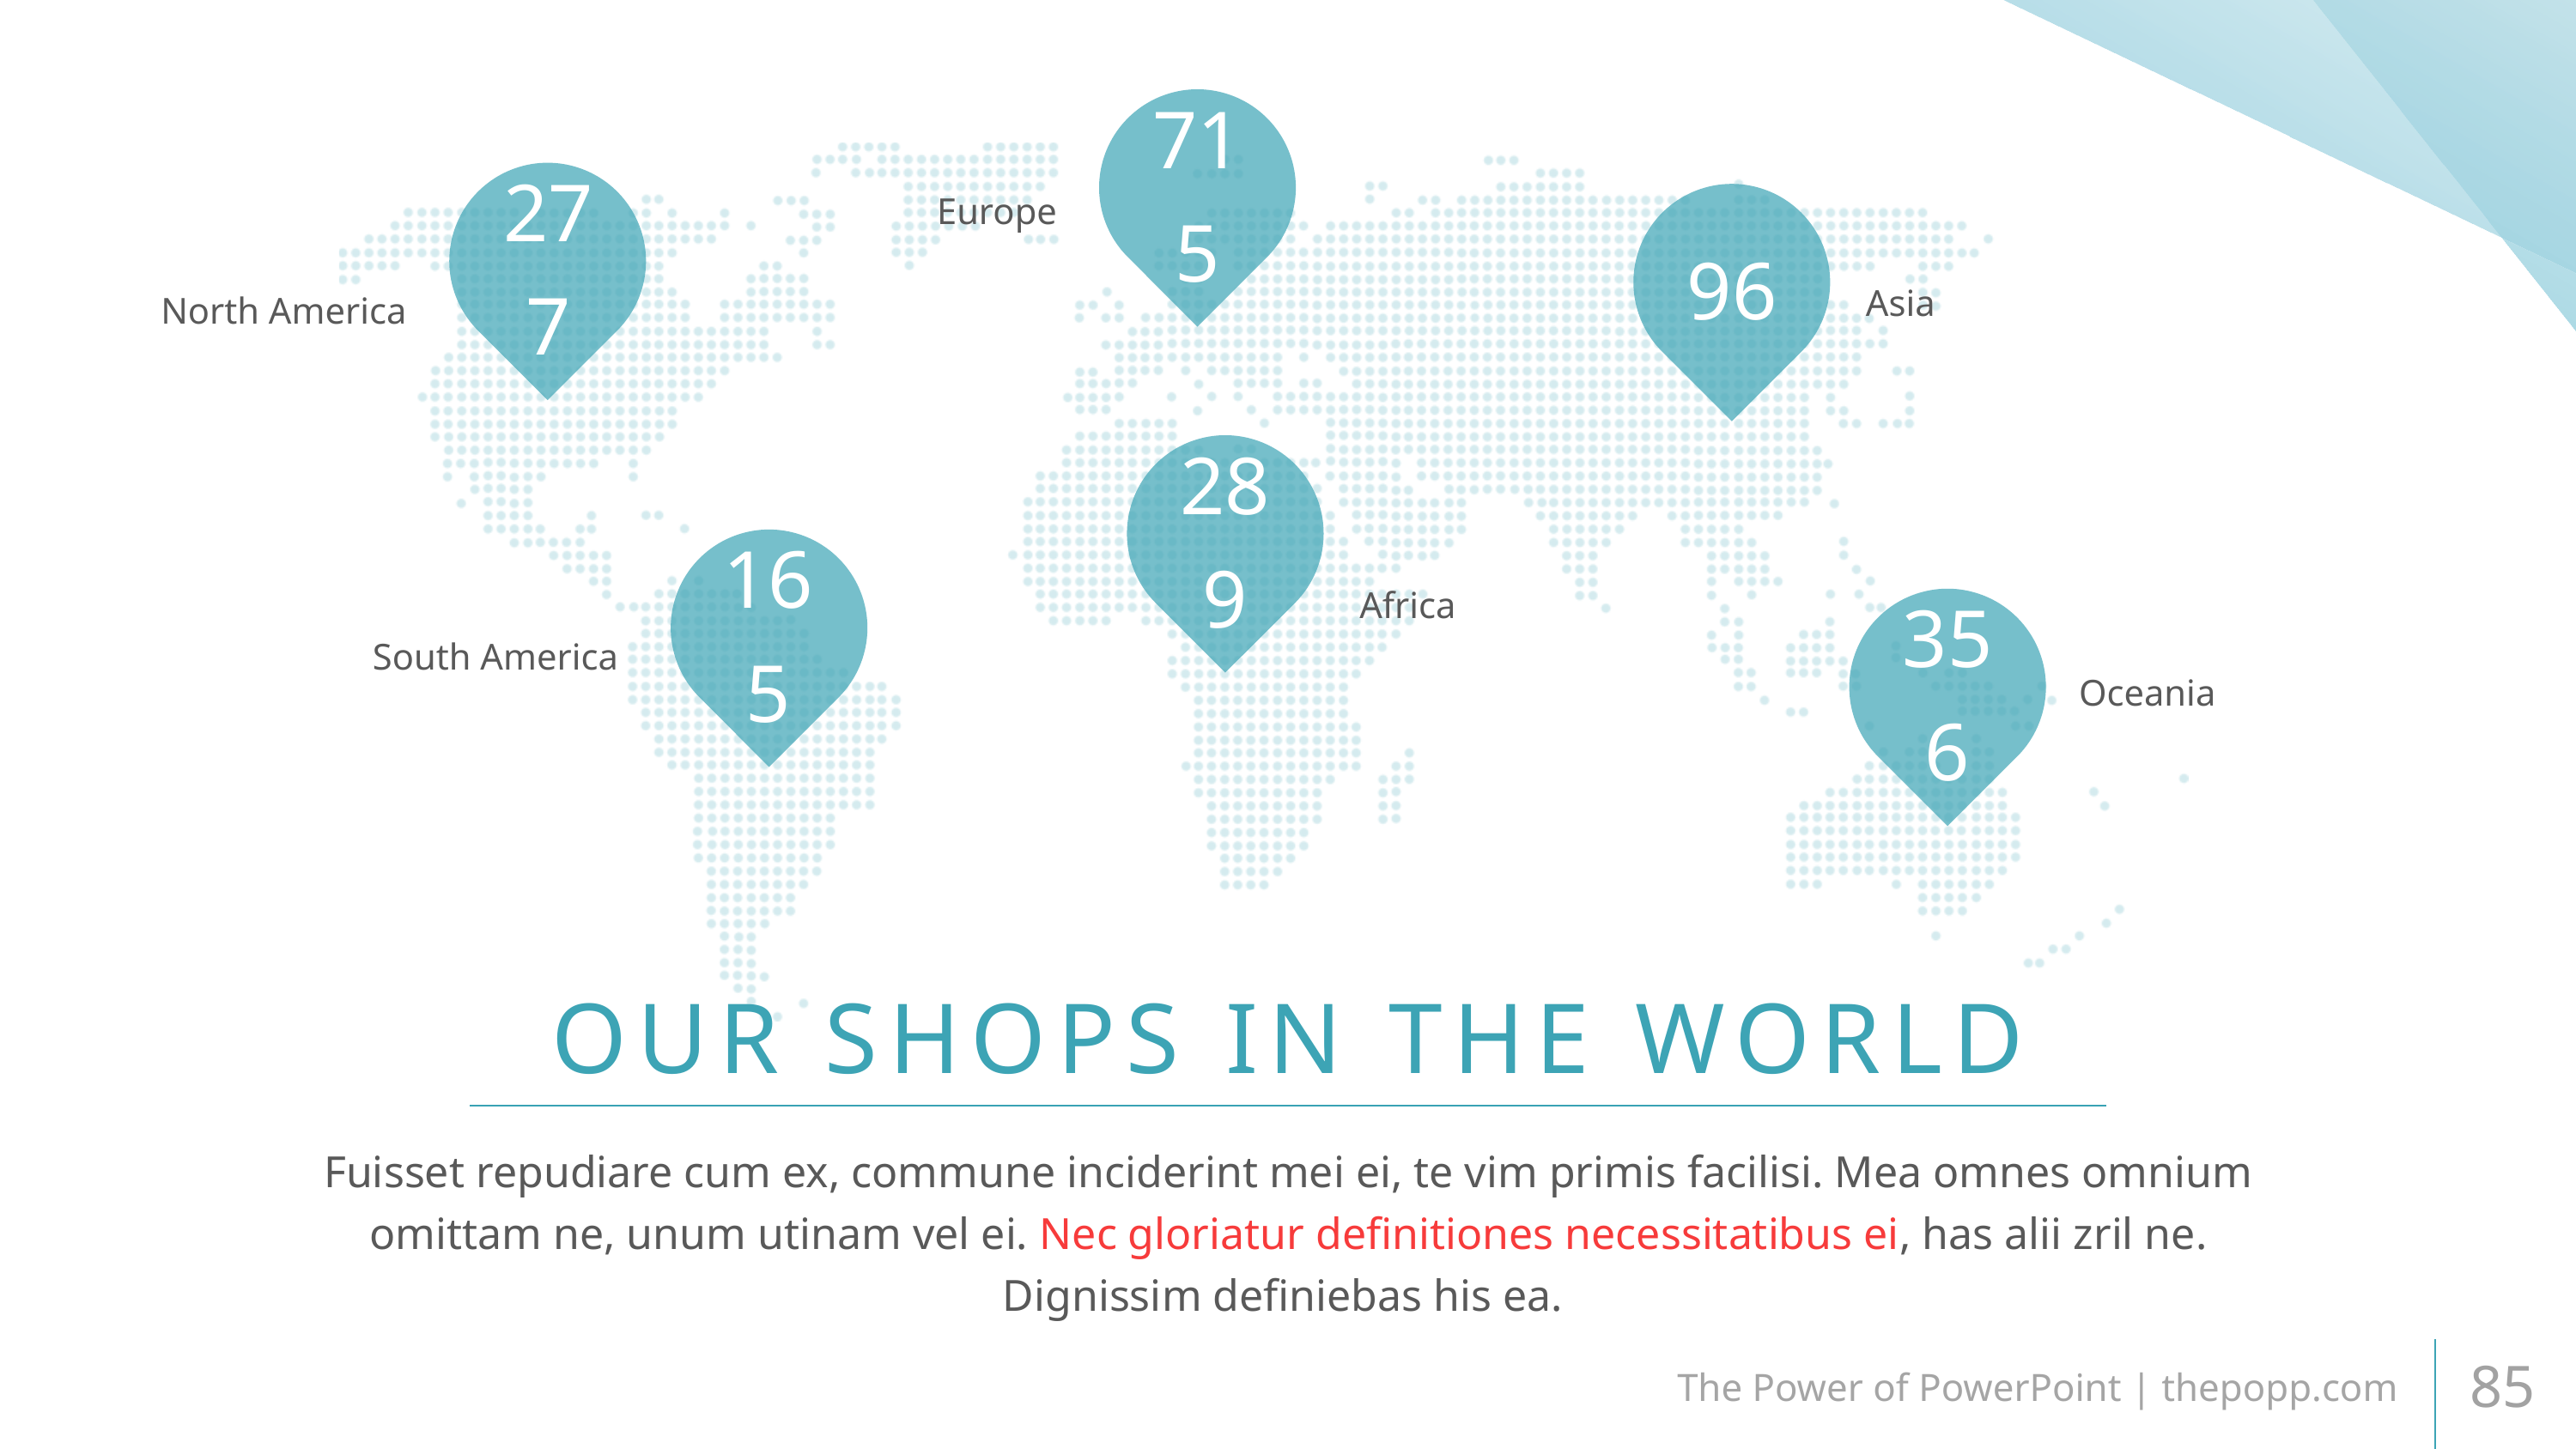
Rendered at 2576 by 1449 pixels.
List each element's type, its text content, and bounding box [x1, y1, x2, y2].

footer The Power of PowerPoint | thepopp.com [1326, 1350, 2421, 1428]
list 277 [466, 151, 630, 364]
picture [338, 142, 2189, 1022]
list 356 [1866, 577, 2030, 790]
list Oceania [2056, 614, 2400, 761]
list North America [86, 233, 430, 379]
list OUR SHOPS IN THE WORLD [400, 931, 2178, 1105]
list Fuisset repudiare cum ex, commune inciderint mei ei, te vim primis facilisi. Mea omnes omnium omittam ne, unum utinam vel ei. Nec gloriatur definitiones necessitatibus ei, has alii zril ne. Dignissim definiebas his ea. [295, 1123, 2282, 1340]
list South America [297, 578, 641, 724]
list 289 [1143, 424, 1307, 636]
list Europe [736, 132, 1080, 279]
list Asia [1843, 224, 2187, 371]
slide_number 85 [2446, 1350, 2575, 1428]
list 165 [686, 518, 850, 731]
list 715 [1115, 78, 1279, 291]
list 96 [1650, 173, 1814, 385]
list Africa [1336, 526, 1680, 673]
